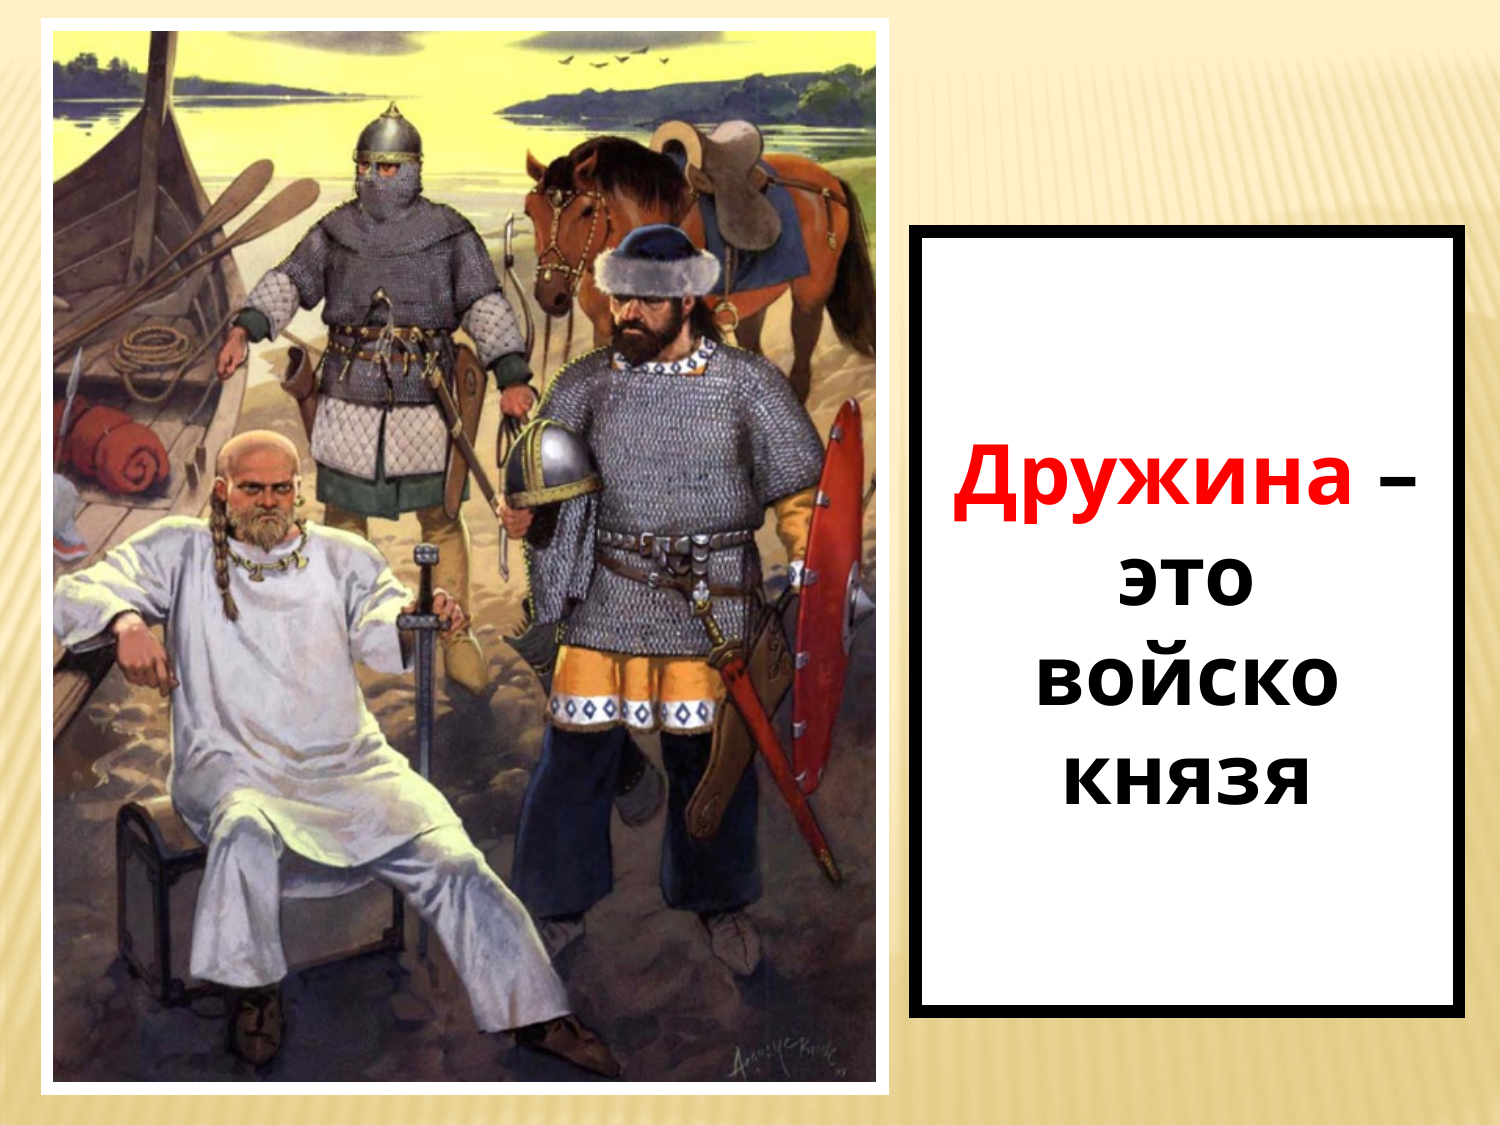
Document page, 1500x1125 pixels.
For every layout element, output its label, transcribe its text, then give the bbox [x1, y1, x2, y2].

picture [52, 30, 877, 1083]
text_box Дружина – это войско князя [915, 231, 1459, 1012]
